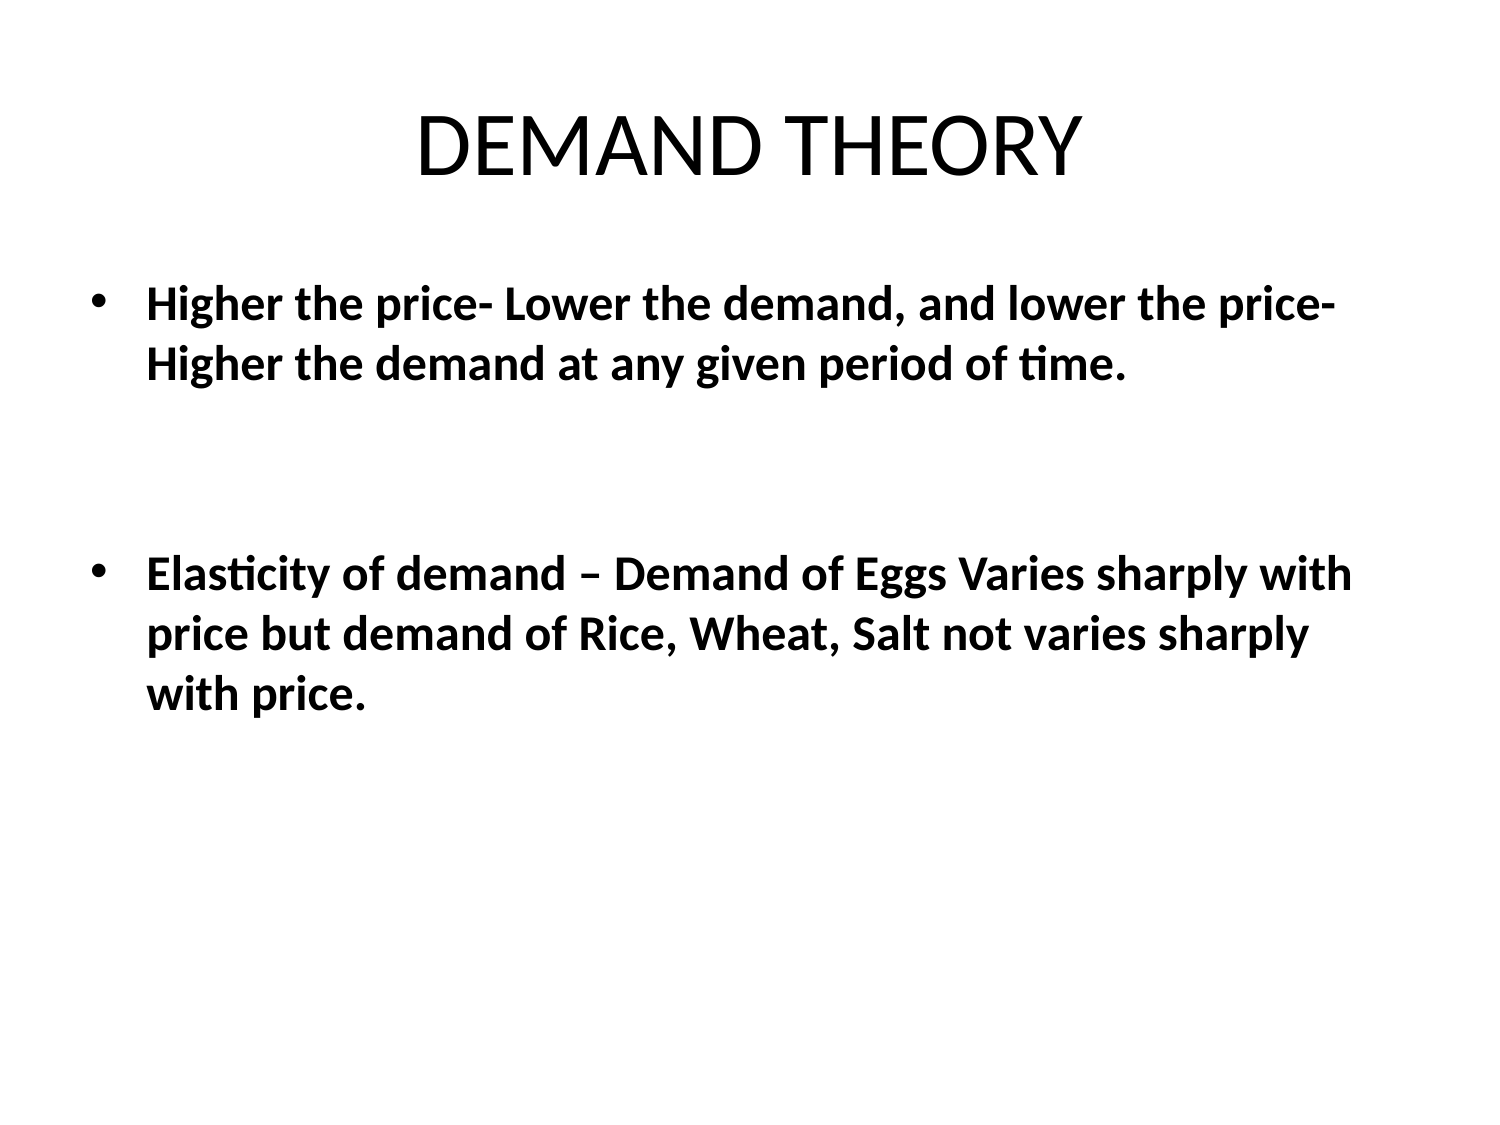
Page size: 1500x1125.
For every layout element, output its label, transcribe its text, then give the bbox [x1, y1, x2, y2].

list Higher the price- Lower the demand, and lower the price- Higher the demand at any given period of time. Elasticity of demand – Demand of Eggs Varies sharply with price but demand of Rice, Wheat, Salt not varies sharply with price. [75, 262, 1425, 1005]
title DEMAND THEORY [75, 45, 1425, 233]
